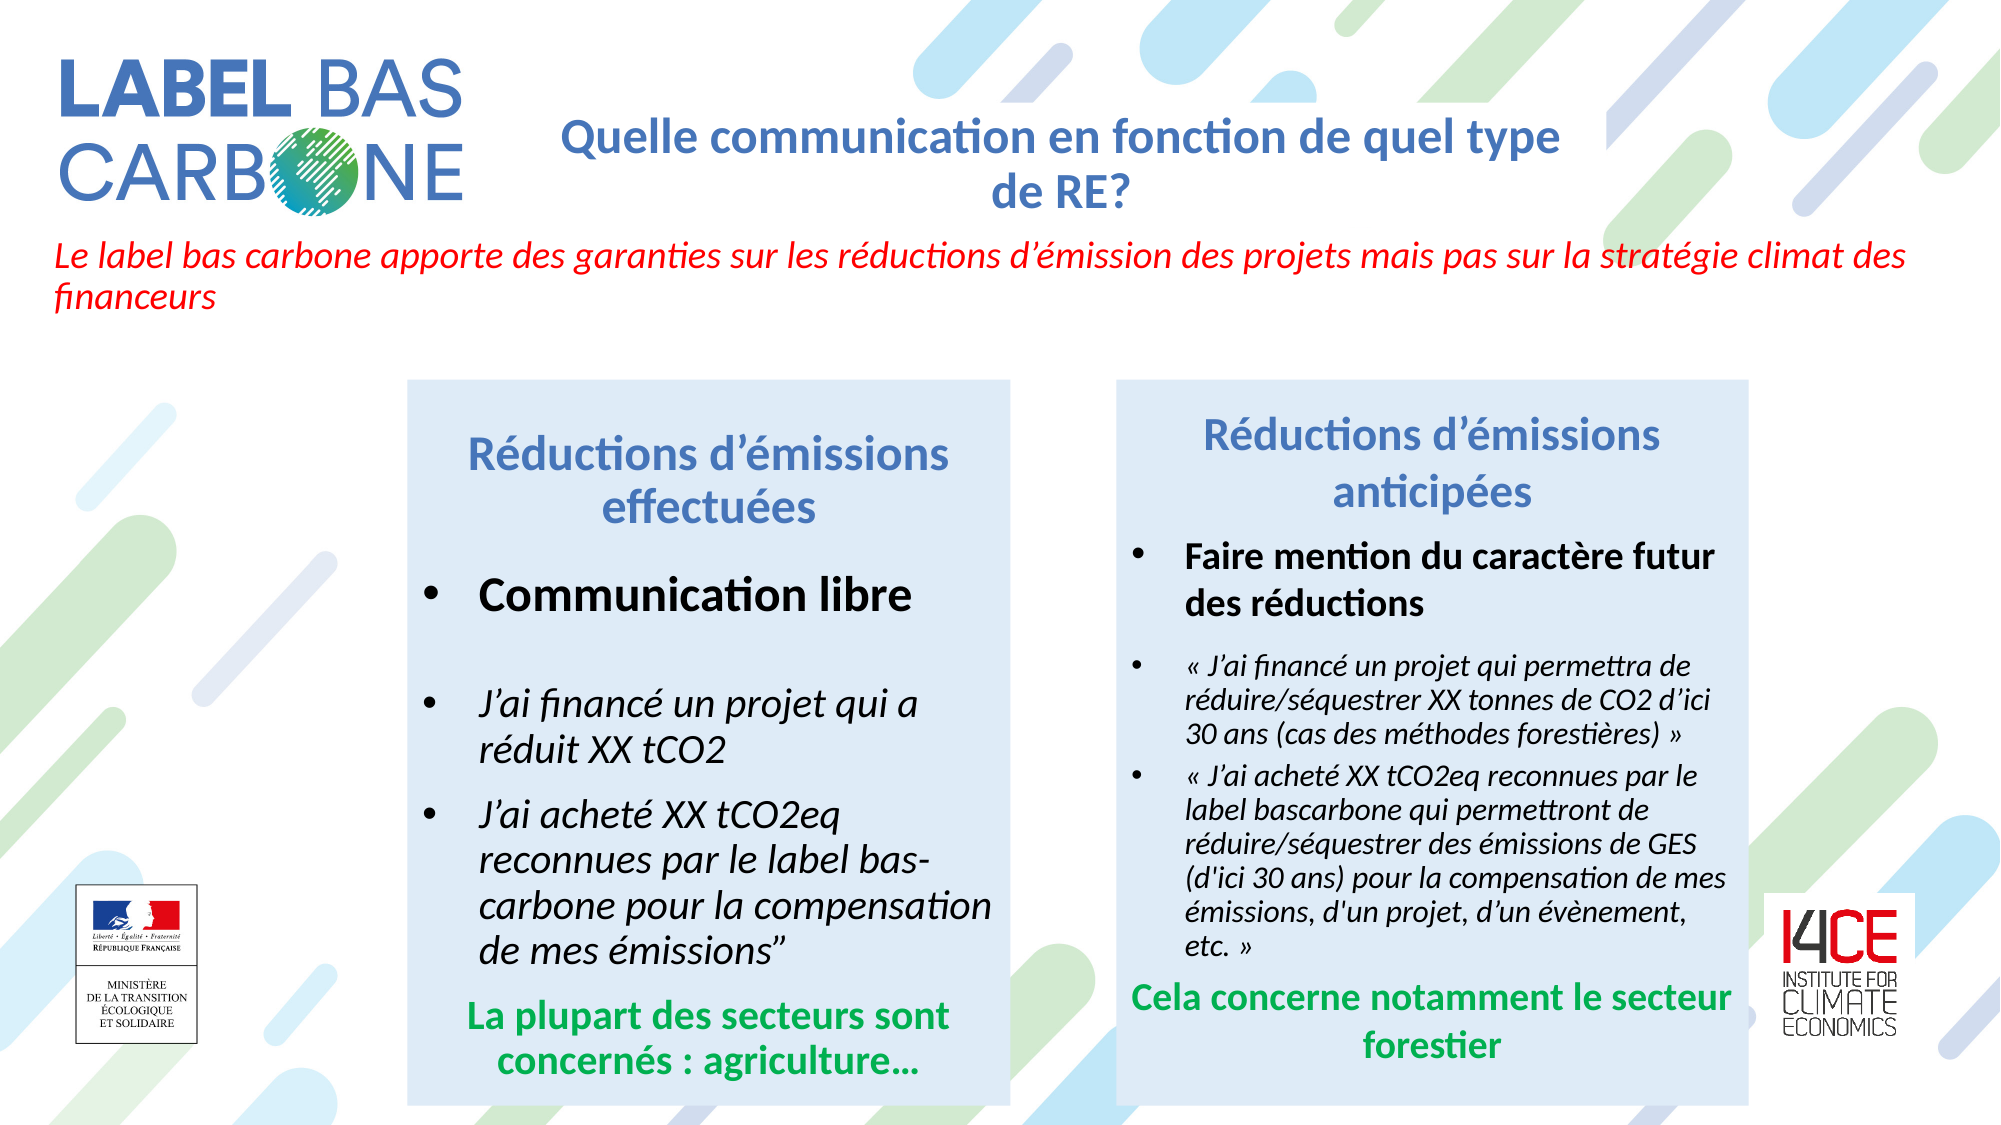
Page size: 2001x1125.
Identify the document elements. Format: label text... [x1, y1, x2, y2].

subtitle Le label bas carbone apporte des garanties sur les réductions d’émission des projets mais pas sur la stratégie climat des financeurs [39, 227, 1982, 326]
text_box Réductions d’émissions effectuées Communication libre J’ai financé un projet qui a réduit XX tCO2 J’ai acheté XX tCO2eq reconnues par le label bas-carbone pour la compensation de mes émissions” La plupart des secteurs sont concernés : agriculture… [407, 379, 1011, 1106]
text_box Réductions d’émissions anticipées Faire mention du caractère futur des réductions « J’ai financé un projet qui permettra de réduire/séquestrer XX tonnes de CO2 d’ici 30 ans (cas des méthodes forestières) » « J’ai acheté XX tCO2eq reconnues par le label bascarbone qui permettront de réduire/séquestrer des émissions de GES (d'ici 30 ans) pour la compensation de mes émissions, d'un projet, d’un évènement, etc. » Cela concerne notamment le secteur forestier [1116, 379, 1749, 1106]
text_box Quelle communication en fonction de quel type de RE? [516, 102, 1607, 227]
picture [0, 0, 2000, 1125]
